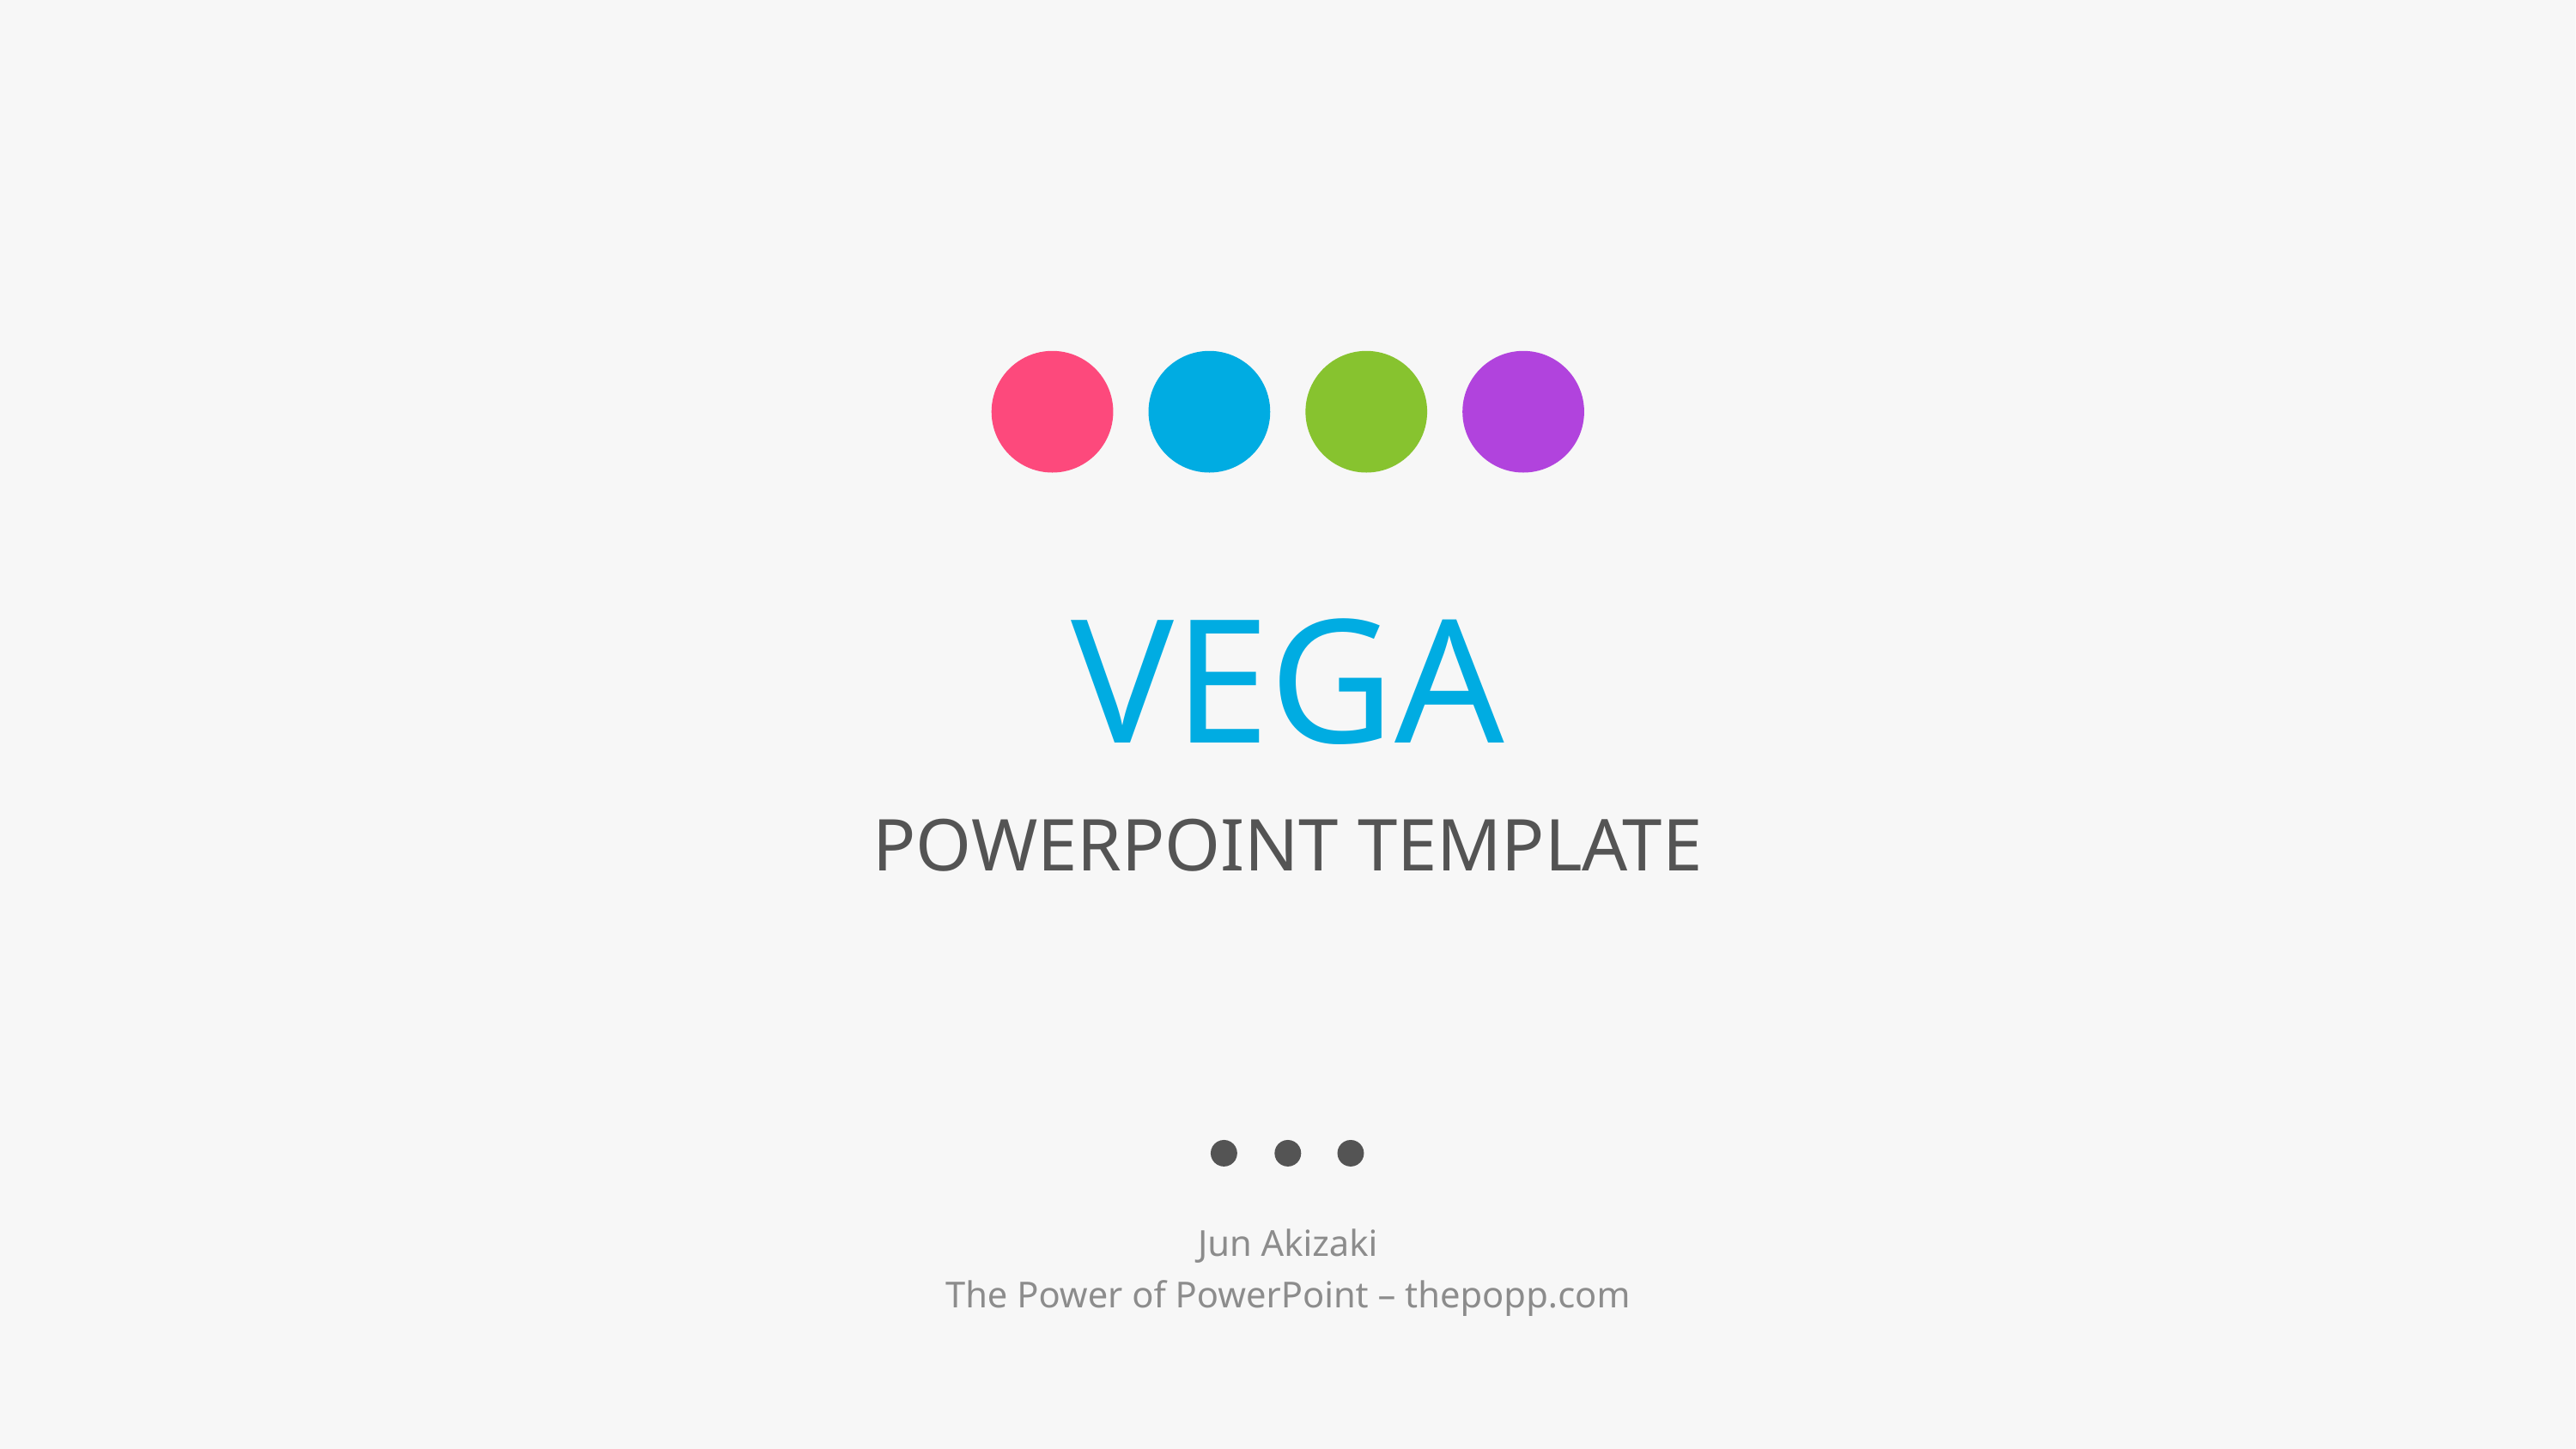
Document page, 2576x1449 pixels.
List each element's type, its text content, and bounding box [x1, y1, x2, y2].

title VEGA [193, 559, 2383, 774]
subtitle Jun Akizaki The Power of PowerPoint – thepopp.com [192, 1200, 2384, 1414]
list POWERPOINT TEMPLATE [192, 774, 2384, 897]
